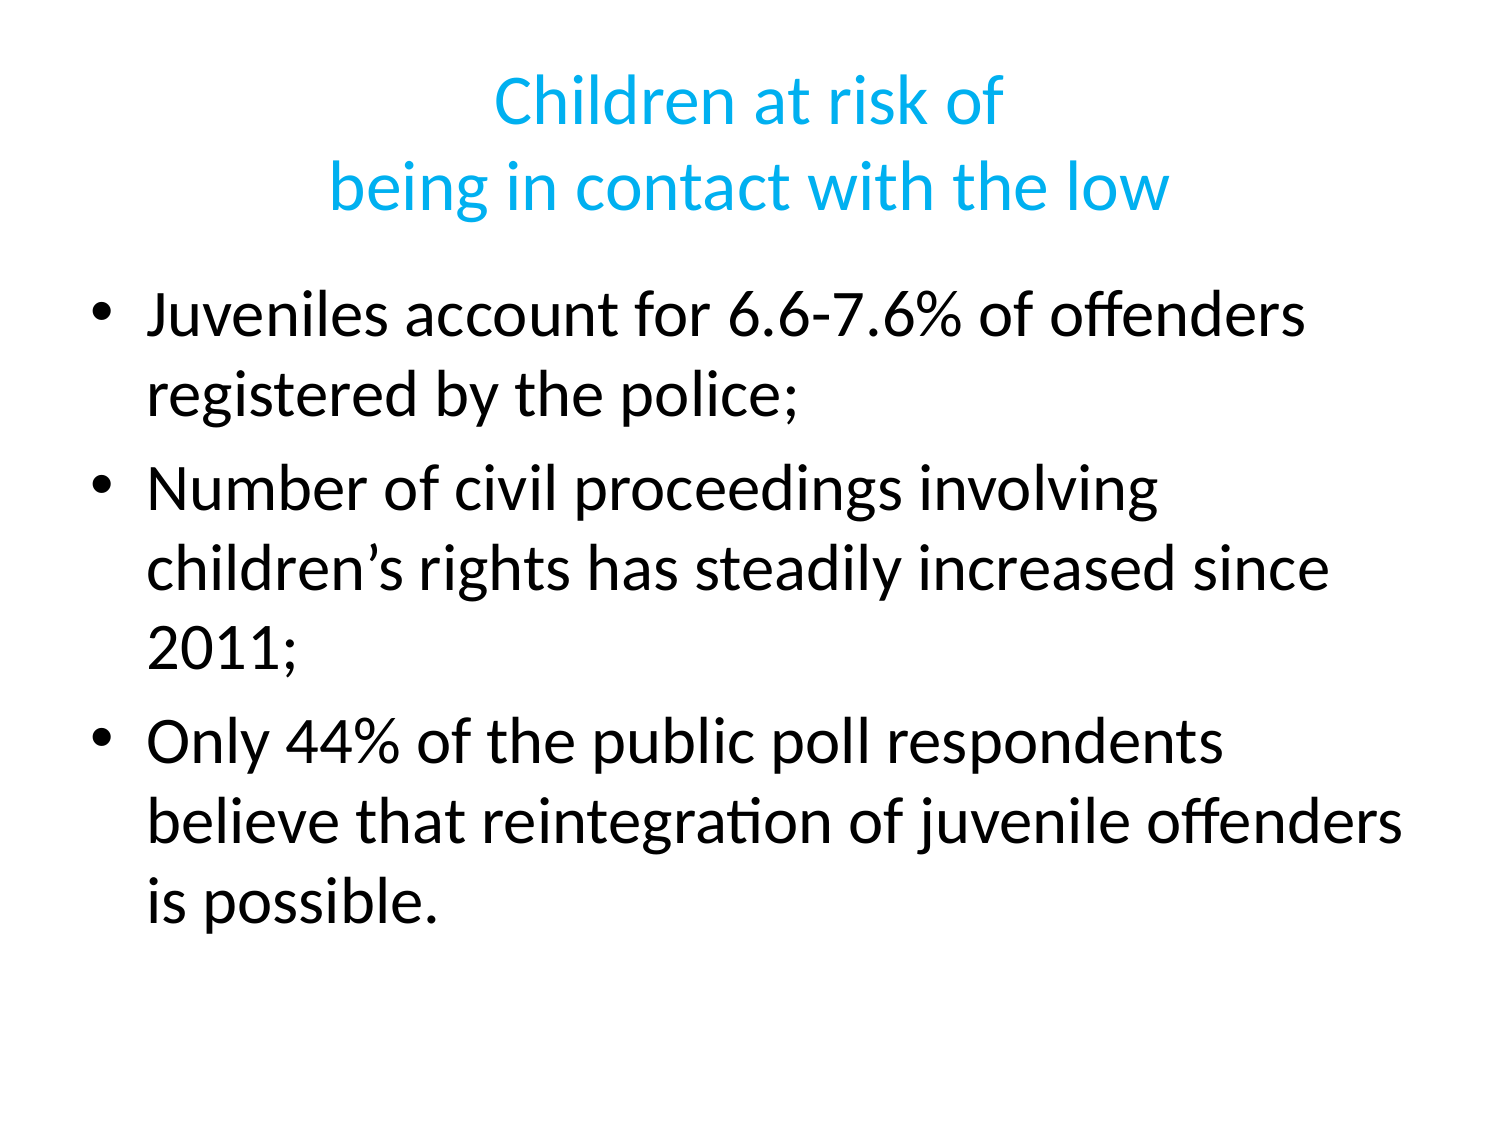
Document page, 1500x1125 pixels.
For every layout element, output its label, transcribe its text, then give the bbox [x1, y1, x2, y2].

list Juveniles account for 6.6-7.6% of offenders registered by the police; Number of civil proceedings involving children’s rights has steadily increased since 2011; Only 44% of the public poll respondents believe that reintegration of juvenile offenders is possible. Sources: UNICEF BiH Researches on Juvenile Justice [75, 262, 1425, 1063]
title Children at risk of being in contact with the low [75, 45, 1425, 233]
